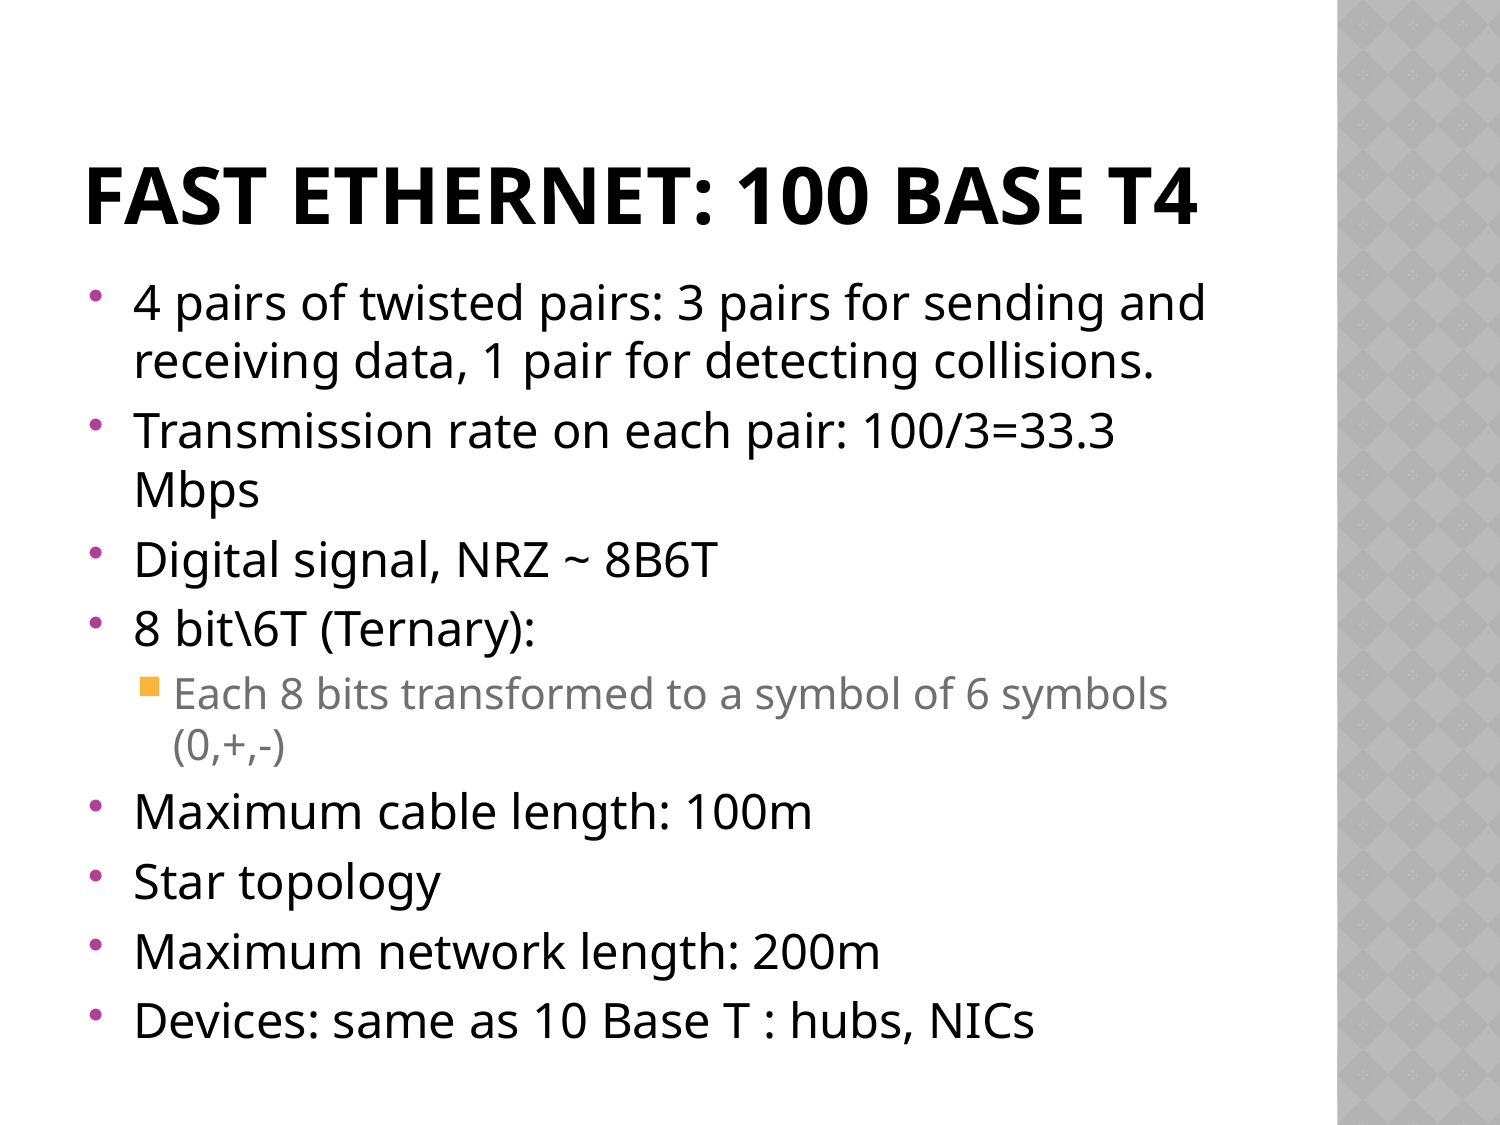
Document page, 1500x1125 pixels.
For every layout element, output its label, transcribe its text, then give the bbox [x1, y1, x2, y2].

title Fast Ethernet: 100 Base T4 [75, 52, 1263, 240]
list 4 pairs of twisted pairs: 3 pairs for sending and receiving data, 1 pair for detecting collisions. Transmission rate on each pair: 100/3=33.3 Mbps Digital signal, NRZ ~ 8B6T 8 bit\6T (Ternary): Each 8 bits transformed to a symbol of 6 symbols (0,+,-) Maximum cable length: 100m Star topology Maximum network length: 200m Devices: same as 10 Base T : hubs, NICs [75, 264, 1263, 1059]
